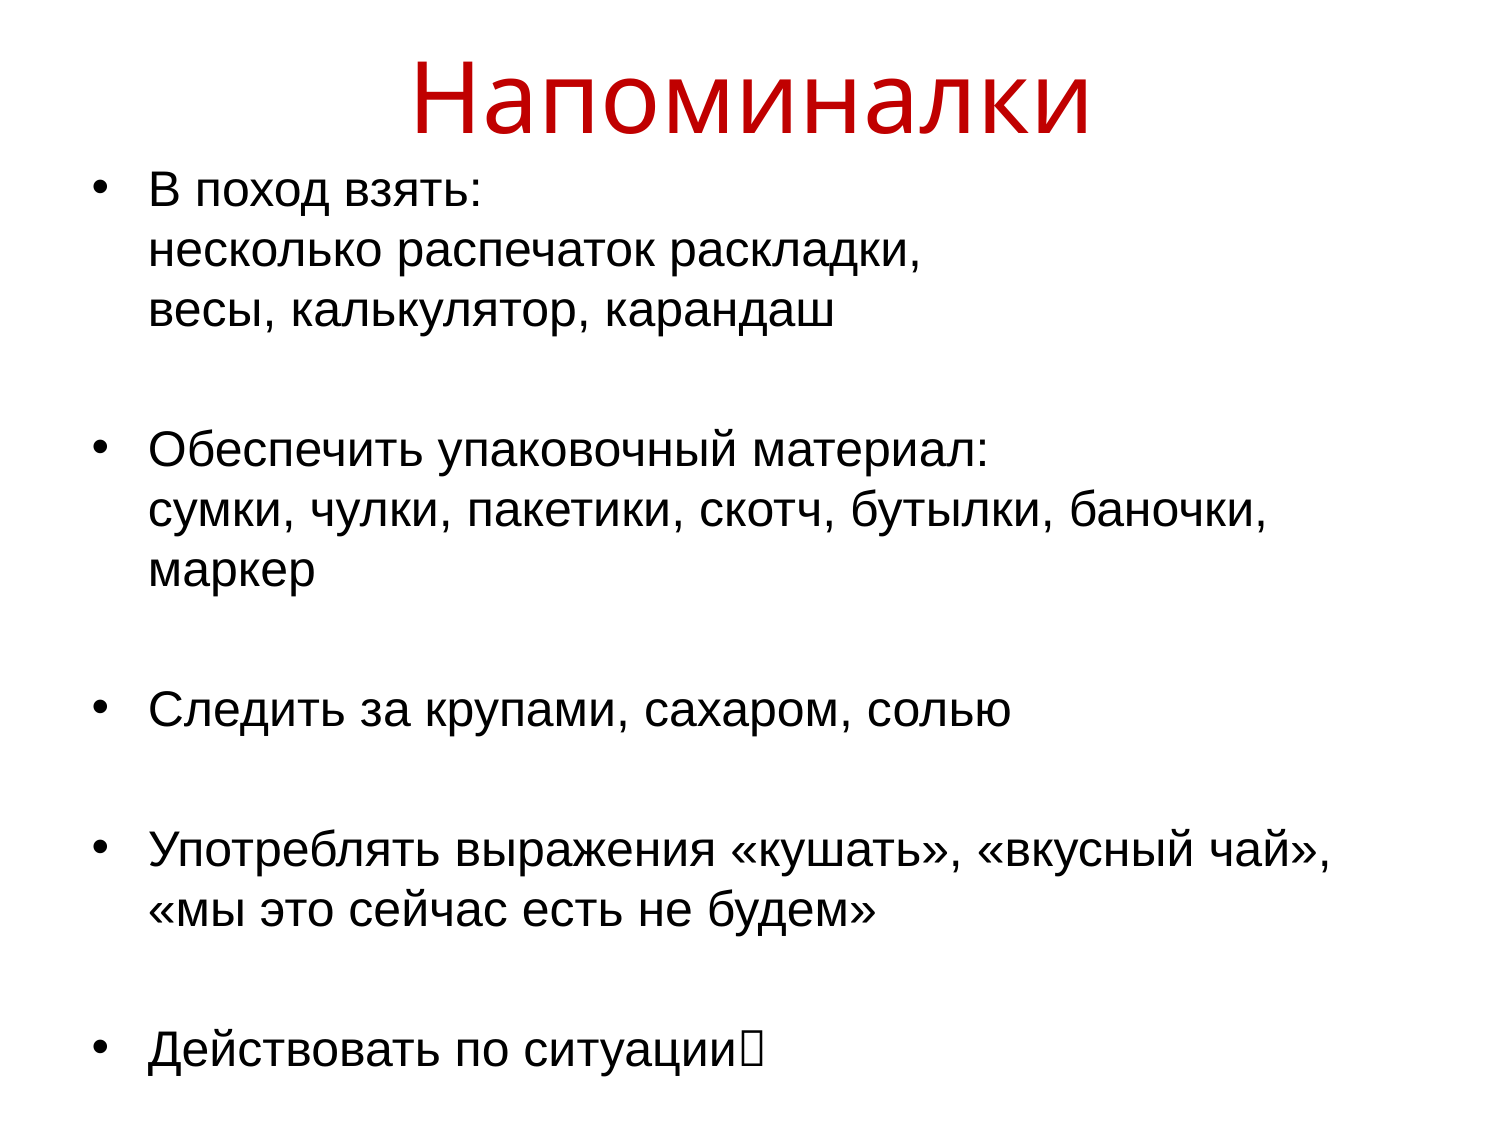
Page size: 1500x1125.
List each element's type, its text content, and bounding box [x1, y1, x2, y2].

list В поход взять: несколько распечаток раскладки, весы, калькулятор, карандаш Обеспечить упаковочный материал: сумки, чулки, пакетики, скотч, бутылки, баночки, маркер Следить за крупами, сахаром, солью Употреблять выражения «кушать», «вкусный чай», «мы это сейчас есть не будем» Действовать по ситуации [76, 149, 1427, 1125]
title Напоминалки [76, 0, 1427, 149]
